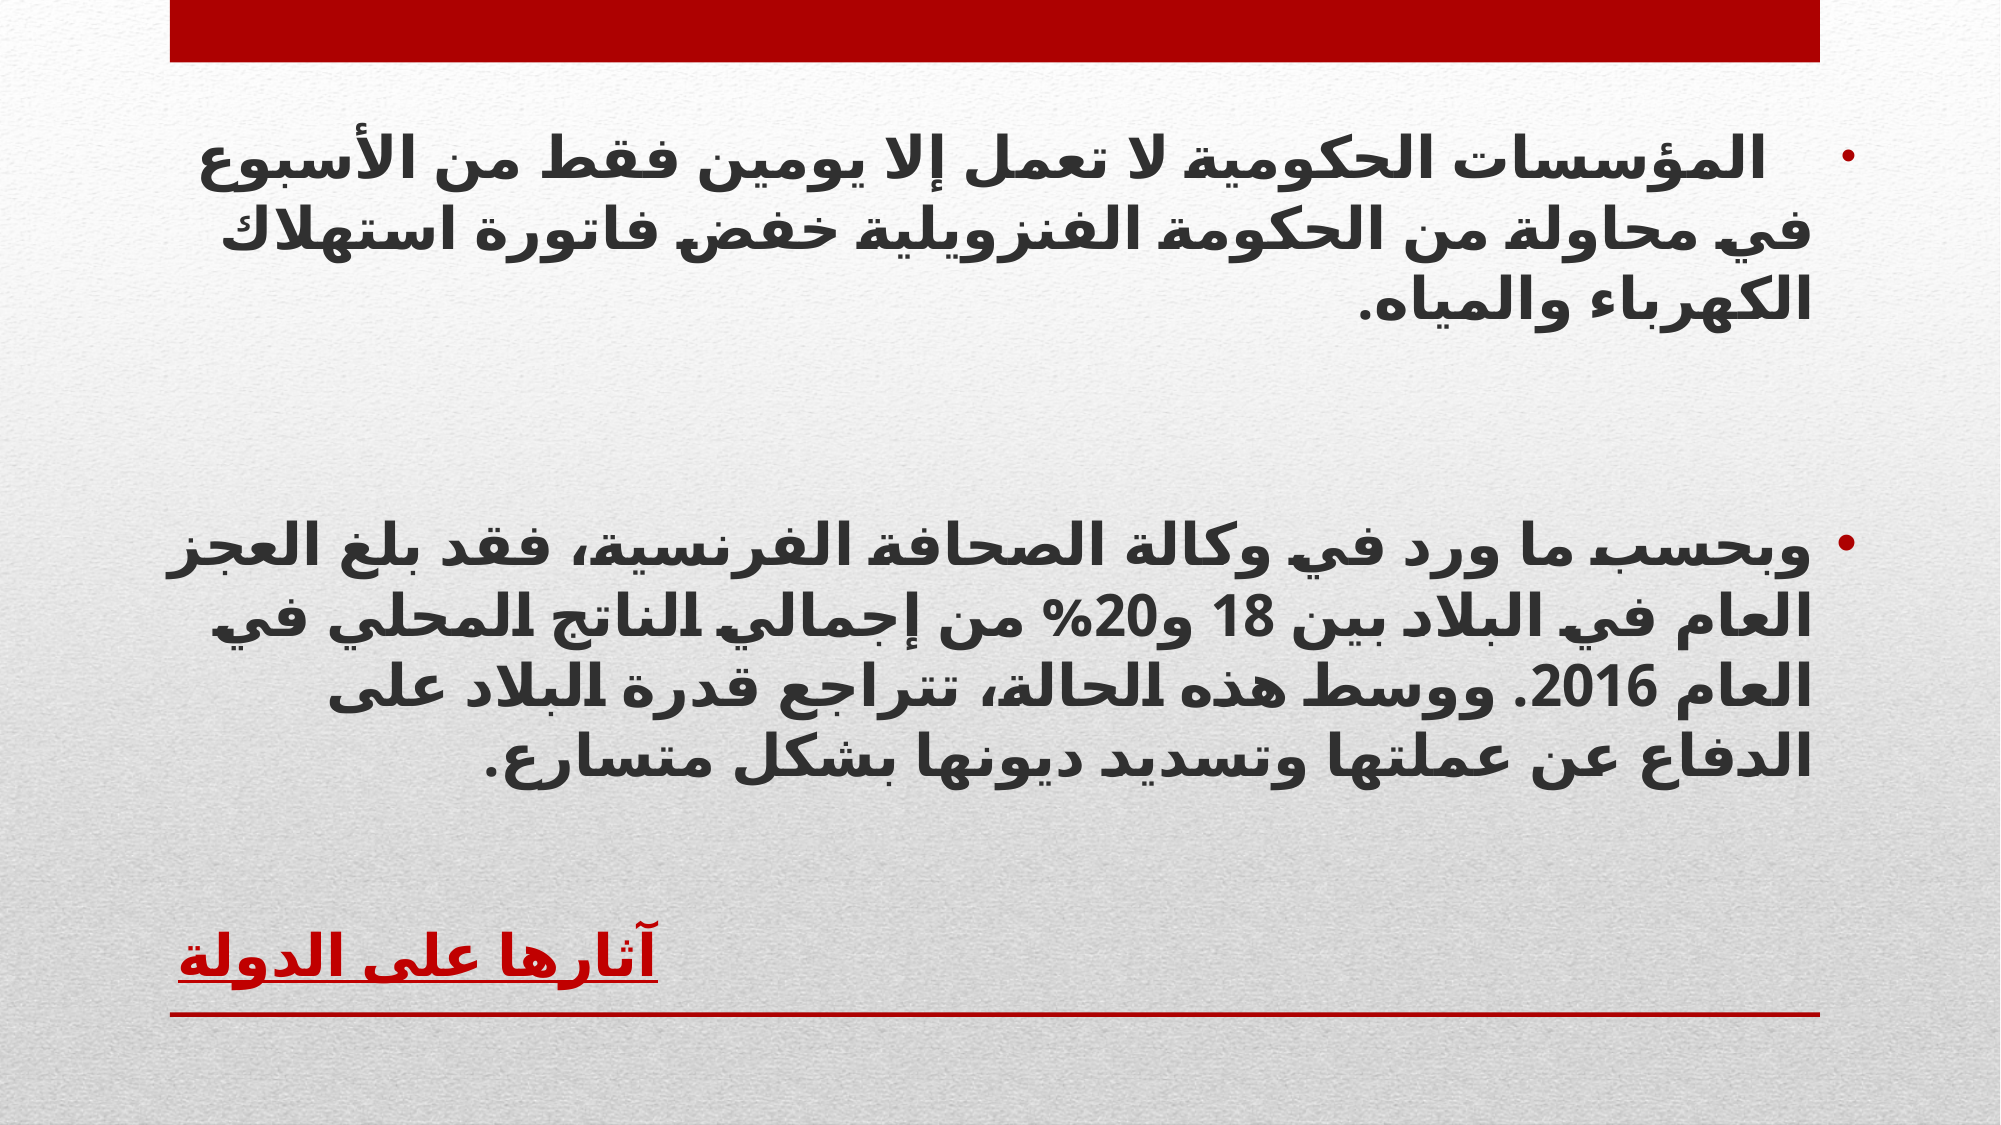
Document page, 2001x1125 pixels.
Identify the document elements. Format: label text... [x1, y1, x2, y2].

list المؤسسات الحكومية لا تعمل إلا يومين فقط من الأسبوع في محاولة من الحكومة الفنزويلية خفض فاتورة استهلاك الكهرباء والمياه. وبحسب ما ورد في وكالة الصحافة الفرنسية، فقد بلغ العجز العام في البلاد بين 18 و20% من إجمالي الناتج المحلي في العام 2016. ووسط هذه الحالة، تتراجع قدرة البلاد على الدفاع عن عملتها وتسديد ديونها بشكل متسارع. [128, 112, 1870, 850]
title آثارها على الدولة [162, 850, 1647, 996]
